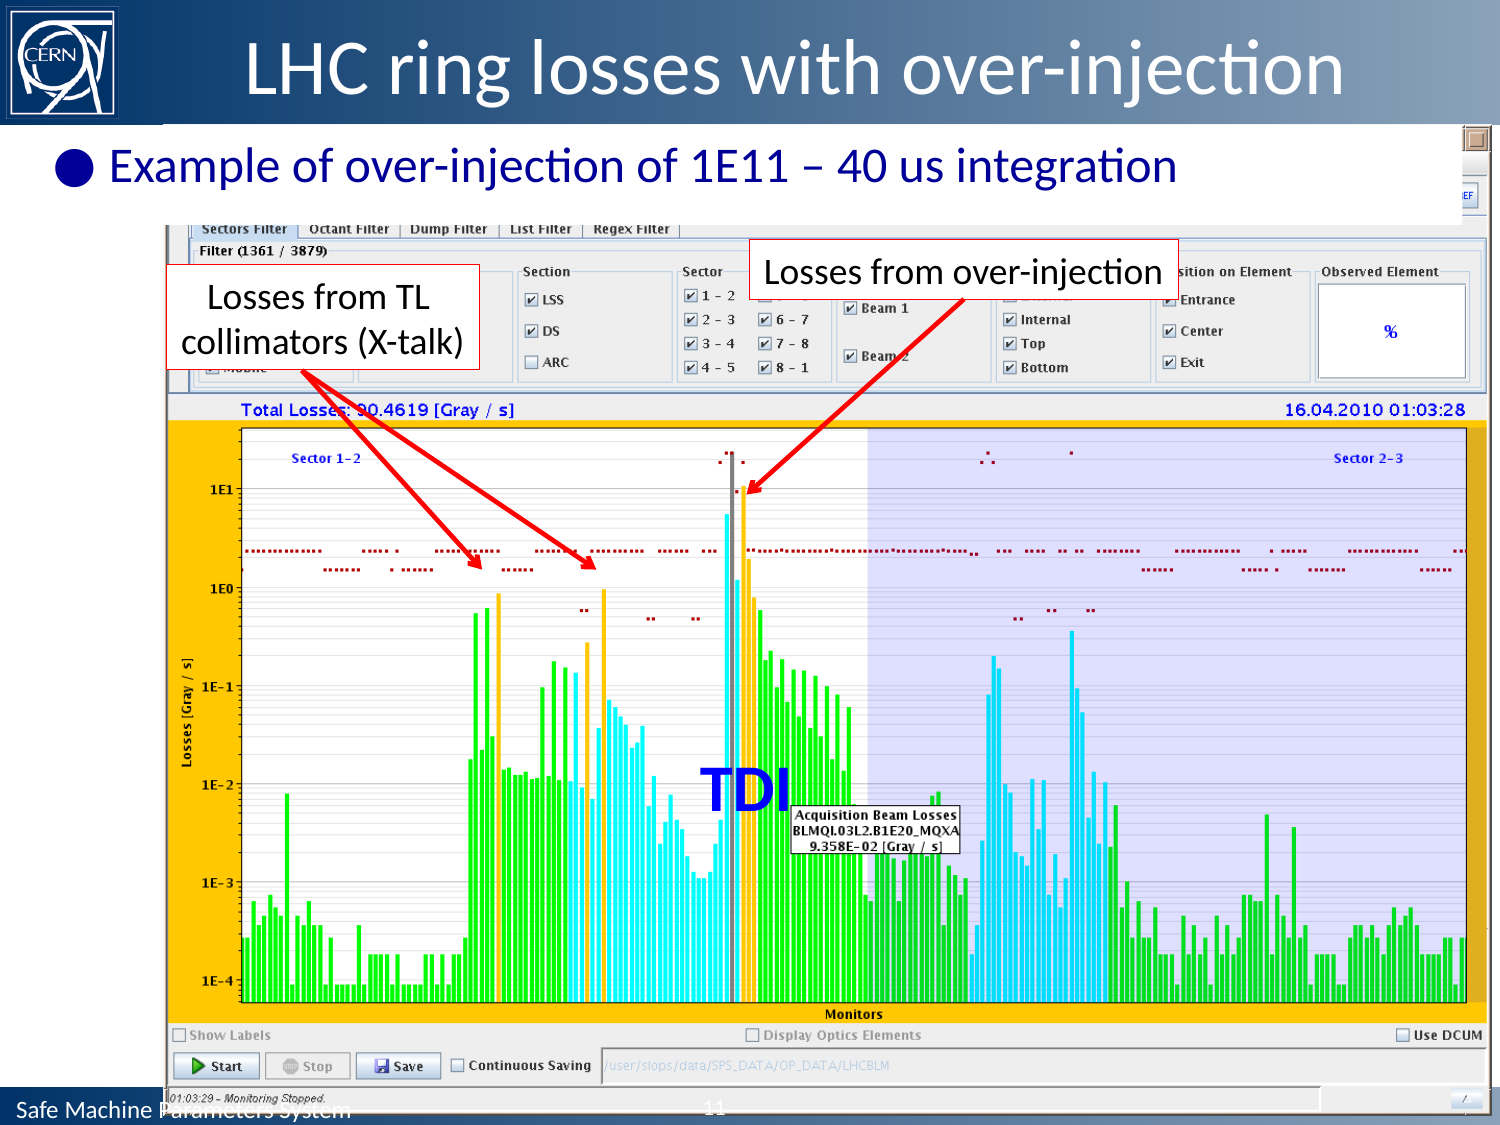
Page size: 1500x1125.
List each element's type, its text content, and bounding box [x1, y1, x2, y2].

picture [6, 6, 119, 119]
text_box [292, 379, 296, 561]
picture [163, 124, 1492, 1116]
footer Safe Machine Parameters System [0, 1093, 597, 1125]
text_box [757, 288, 953, 507]
list Example of over-injection of 1E11 – 40 us integration [37, 124, 163, 226]
title LHC ring losses with over-injection [124, 0, 1363, 124]
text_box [301, 370, 597, 570]
